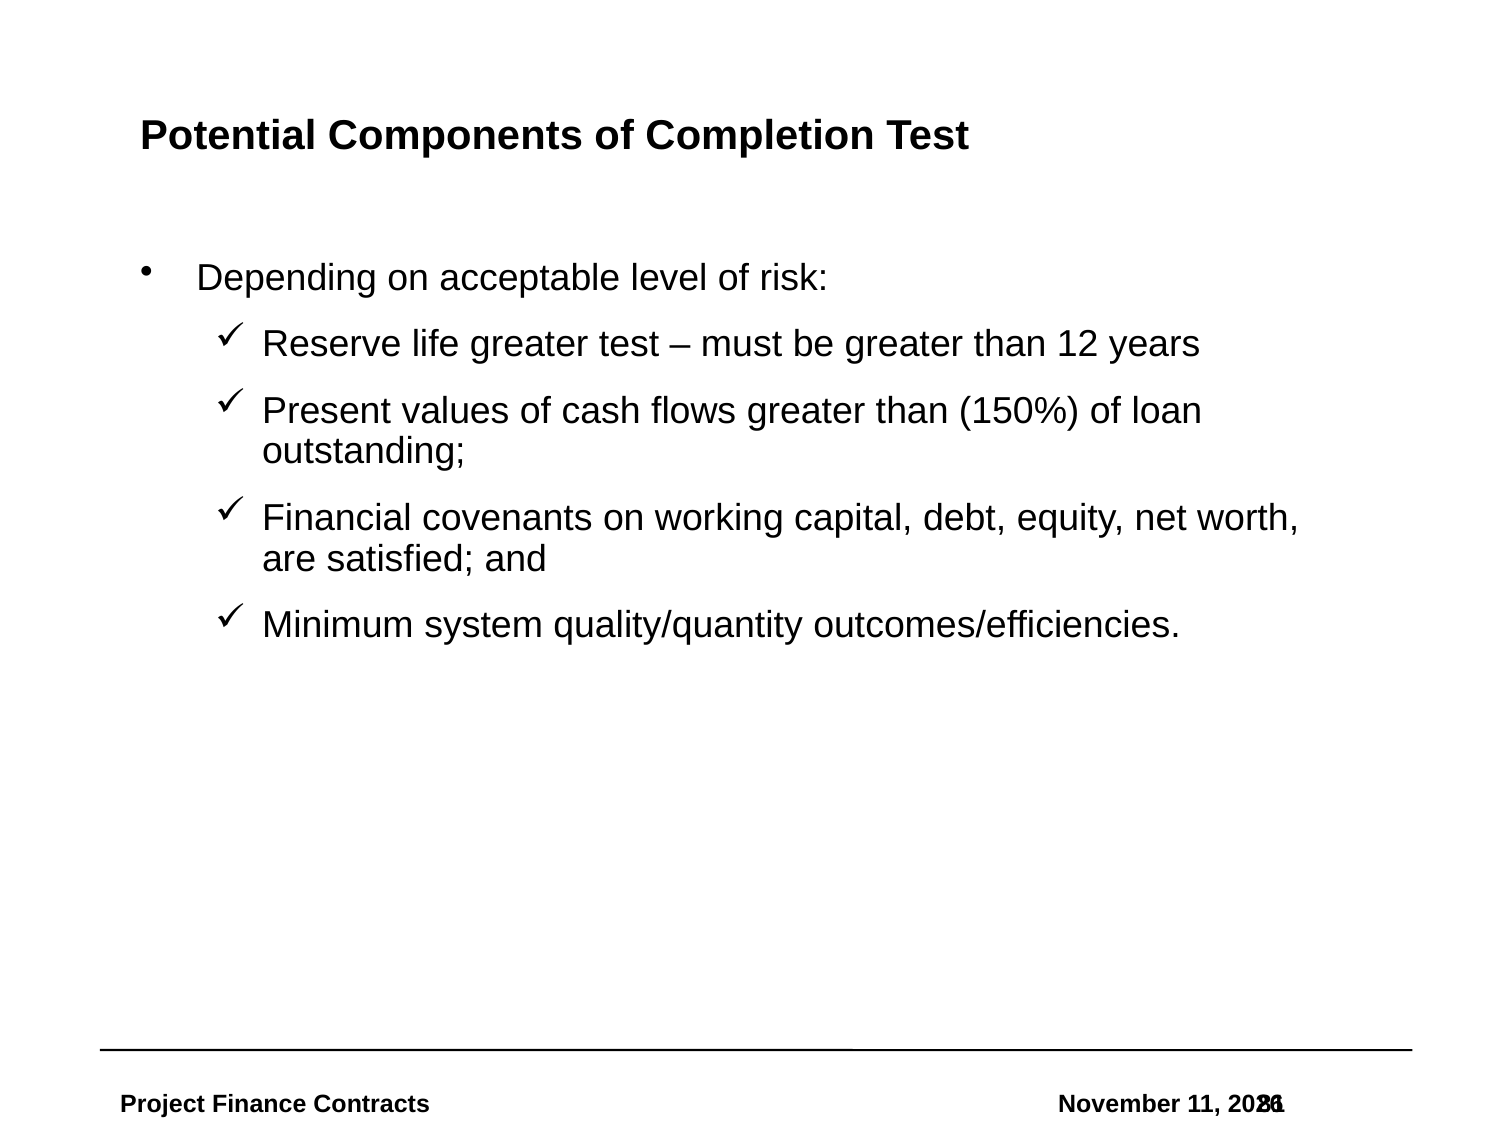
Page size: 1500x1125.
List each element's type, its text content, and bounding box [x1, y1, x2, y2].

list Depending on acceptable level of risk: Reserve life greater test – must be greater than 12 years Present values of cash flows greater than (150%) of loan outstanding; Financial covenants on working capital, debt, equity, net worth, are satisfied; and Minimum system quality/quantity outcomes/efficiencies. [124, 249, 1376, 1001]
title Potential Components of Completion Test [124, 99, 1288, 226]
